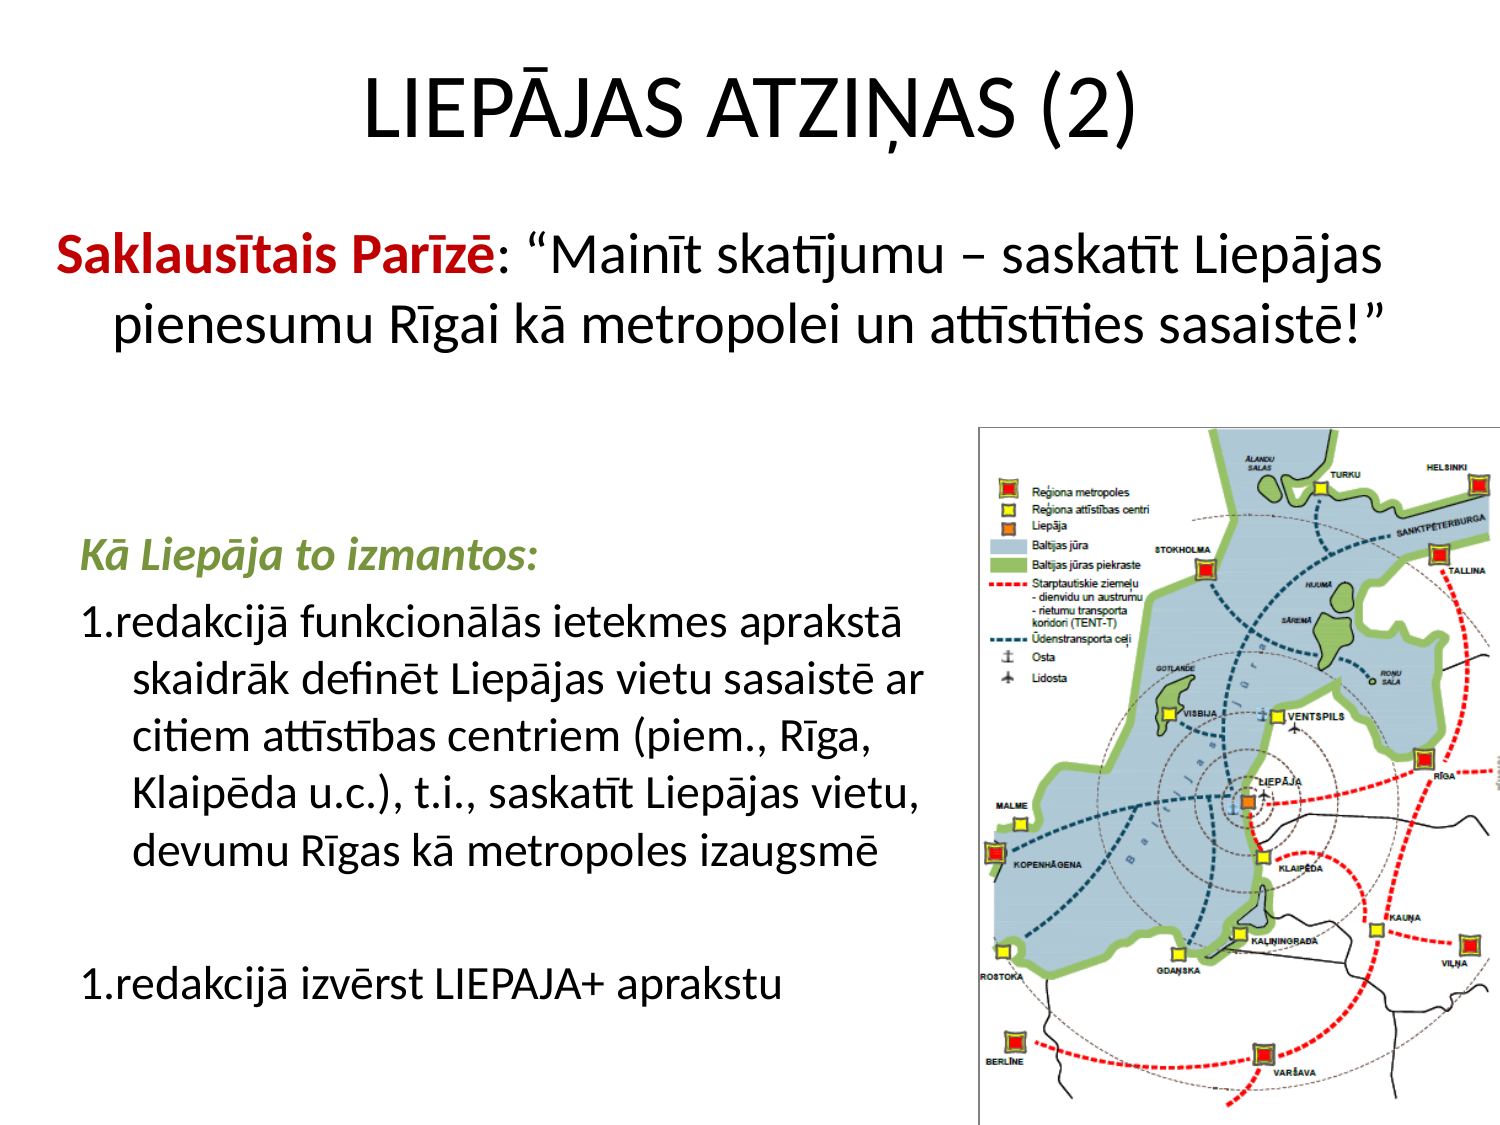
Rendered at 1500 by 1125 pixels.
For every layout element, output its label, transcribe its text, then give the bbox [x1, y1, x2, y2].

picture [979, 427, 1500, 1125]
list Saklausītais Parīzē: “Mainīt skatījumu – saskatīt Liepājas pienesumu Rīgai kā metropolei un attīstīties sasaistē!” [41, 208, 1412, 433]
title LIEPĀJAS ATZIŅAS (2) [76, 30, 1427, 171]
text_box Kā Liepāja to izmantos: 1.redakcijā funkcionālās ietekmes aprakstā skaidrāk definēt Liepājas vietu sasaistē ar citiem attīstības centriem (piem., Rīga, Klaipēda u.c.), t.i., saskatīt Liepājas vietu, devumu Rīgas kā metropoles izaugsmē 1.redakcijā izvērst LIEPAJA+ aprakstu [64, 515, 951, 1024]
